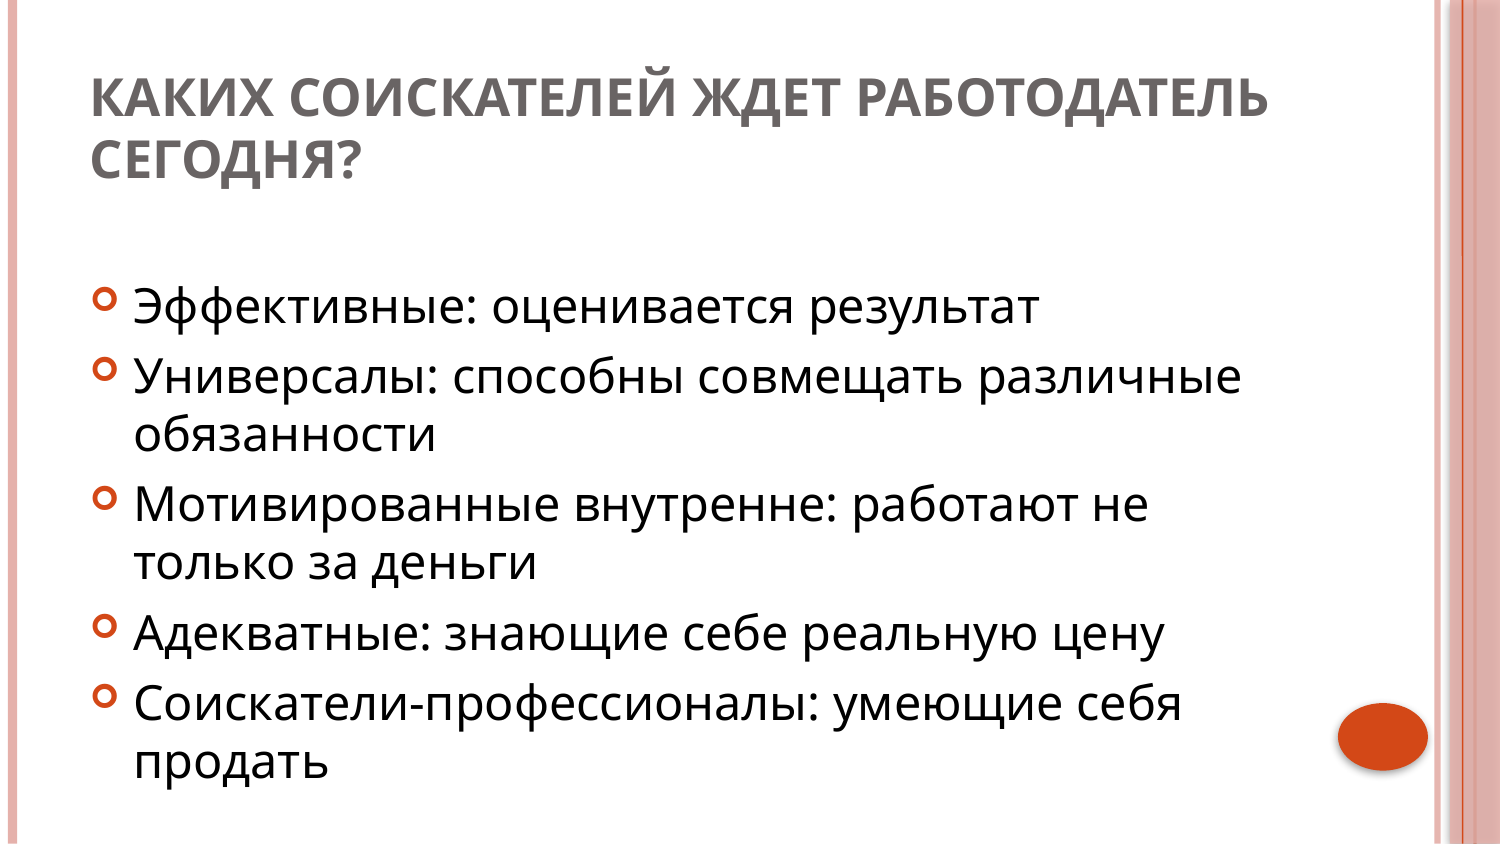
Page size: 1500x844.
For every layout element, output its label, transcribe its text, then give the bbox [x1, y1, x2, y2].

list Эффективные: оценивается результат Универсалы: способны совмещать различные обязанности Мотивированные внутренне: работают не только за деньги Адекватные: знающие себе реальную цену Соискатели-профессионалы: умеющие себя продать [75, 196, 1300, 797]
title Каких соискателей ждет работодатель сегодня? [75, 56, 1425, 197]
